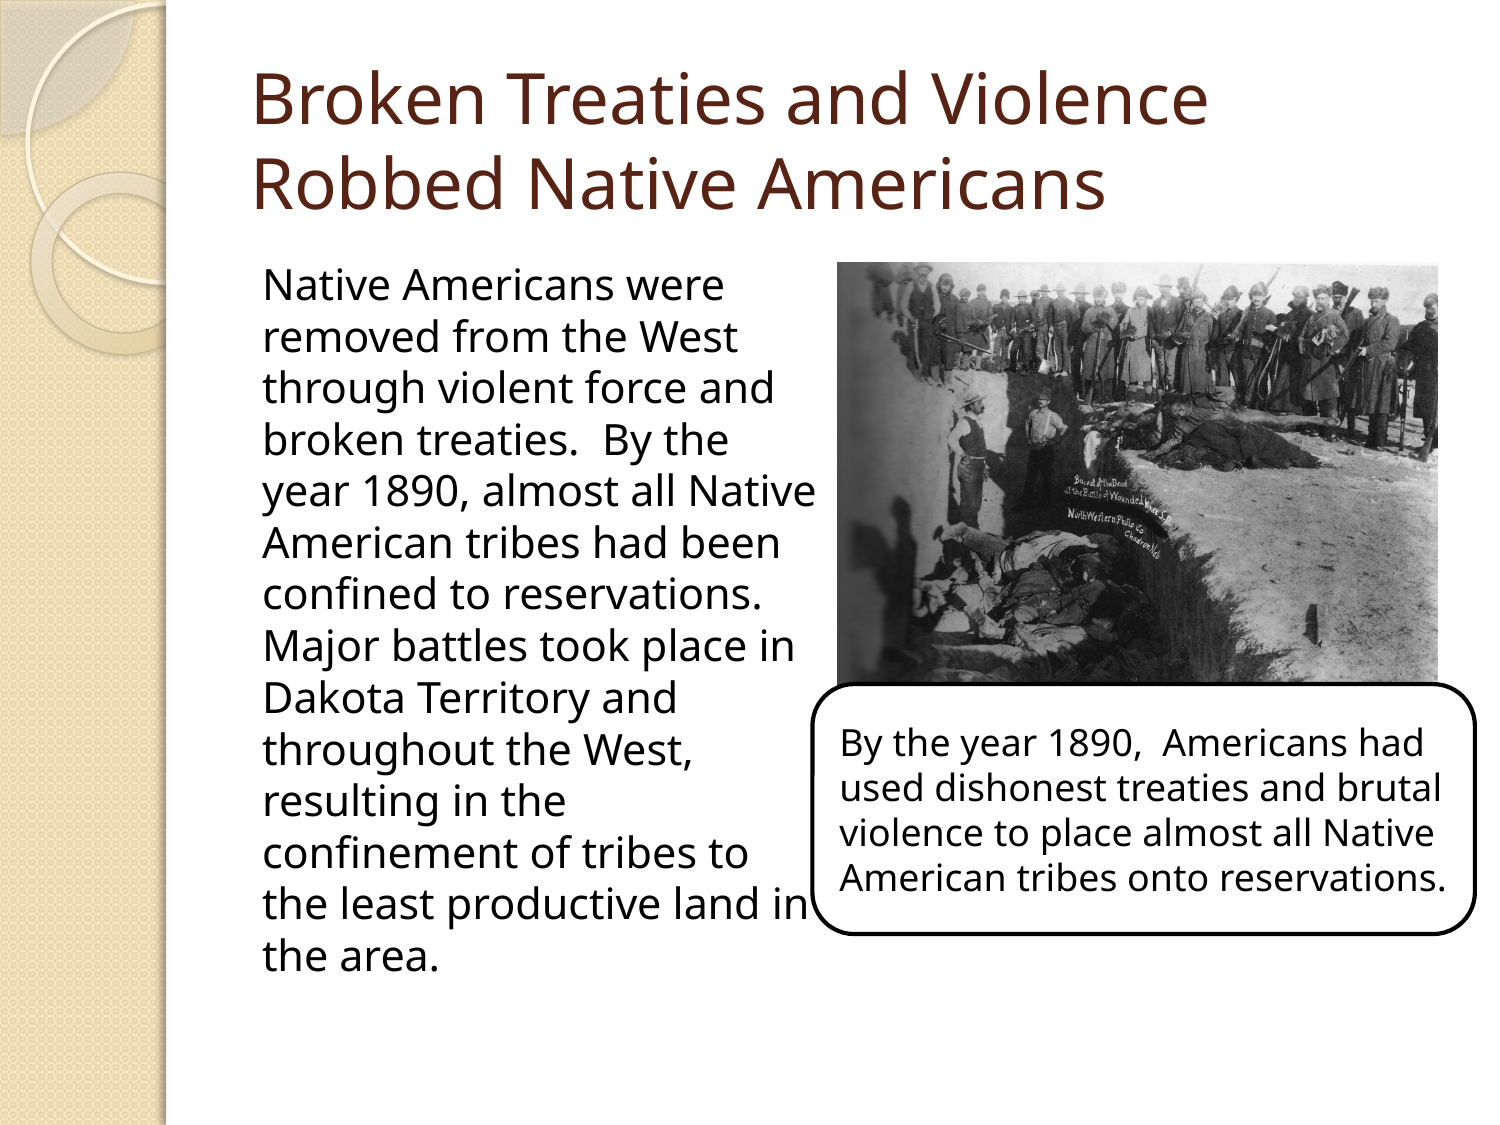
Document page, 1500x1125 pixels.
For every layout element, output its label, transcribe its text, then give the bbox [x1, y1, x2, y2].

text_box By the year 1890, Americans had used dishonest treaties and brutal violence to place almost all Native American tribes onto reservations. [810, 683, 1477, 937]
title Broken Treaties and Violence Robbed Native Americans [235, 45, 1466, 233]
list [837, 262, 1438, 696]
list Native Americans were removed from the West through violent force and broken treaties. By the year 1890, almost all Native American tribes had been confined to reservations. Major battles took place in Dakota Territory and throughout the West, resulting in the confinement of tribes to the least productive land in the area. [235, 249, 836, 1015]
